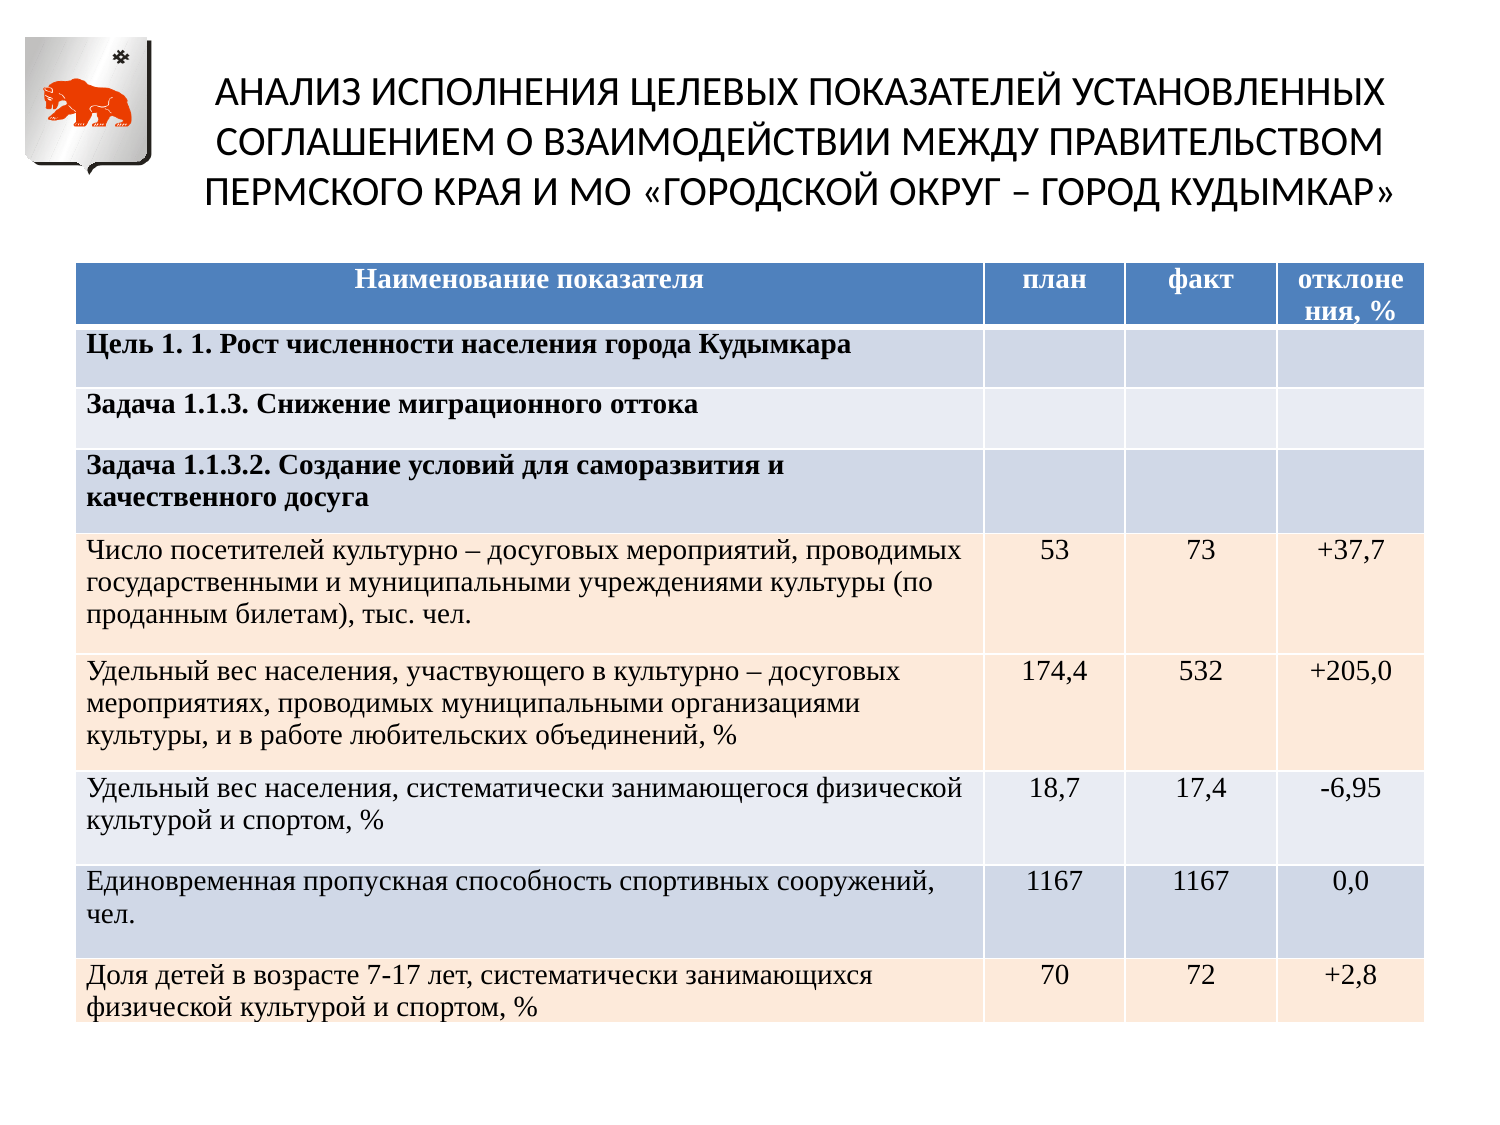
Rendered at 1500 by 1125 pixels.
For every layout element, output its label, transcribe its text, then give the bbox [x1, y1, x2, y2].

table_cell Единовременная пропускная способность спортивных сооружений, чел. [76, 866, 983, 958]
table_cell +205,0 [1278, 655, 1424, 770]
table_header отклоне ния, % [1278, 263, 1424, 324]
table_cell 72 [1126, 959, 1276, 1022]
picture [23, 34, 153, 176]
table_cell +37,7 [1278, 534, 1424, 653]
table_cell [985, 330, 1124, 387]
table_cell Задача 1.1.3.2. Создание условий для саморазвития и качественного досуга [76, 450, 983, 533]
table_cell [1126, 450, 1276, 533]
table_cell +2,8 [1278, 959, 1424, 1022]
table_cell [1278, 330, 1424, 387]
table_cell 174,4 [985, 655, 1124, 770]
table_cell 70 [985, 959, 1124, 1022]
table_header план [985, 263, 1124, 324]
table_cell [1126, 389, 1276, 448]
table_cell 18,7 [985, 772, 1124, 864]
table_cell [1126, 330, 1276, 387]
table_cell 73 [1126, 534, 1276, 653]
table_cell [985, 450, 1124, 533]
table_cell Удельный вес населения, систематически занимающегося физической культурой и спортом, % [76, 772, 983, 864]
table_cell 53 [985, 534, 1124, 653]
table_cell 1167 [1126, 866, 1276, 958]
table_cell 0,0 [1278, 866, 1424, 958]
table_cell Цель 1. 1. Рост численности населения города Кудымкара [76, 330, 983, 387]
table_cell 17,4 [1126, 772, 1276, 864]
table_cell 1167 [985, 866, 1124, 958]
table_cell Удельный вес населения, участвующего в культурно – досуговых мероприятиях, проводимых муниципальными организациями культуры, и в работе любительских объединений, % [76, 655, 983, 770]
table_cell Доля детей в возрасте 7-17 лет, систематически занимающихся физической культурой и спортом, % [76, 959, 983, 1022]
table_cell 532 [1126, 655, 1276, 770]
table_cell Задача 1.1.3. Снижение миграционного оттока [76, 389, 983, 448]
table_cell [1278, 450, 1424, 533]
table_cell -6,95 [1278, 772, 1424, 864]
table_header Наименование показателя [76, 263, 983, 324]
table_header факт [1126, 263, 1276, 324]
title АНАЛИЗ ИСПОЛНЕНИЯ ЦЕЛЕВЫХ ПОКАЗАТЕЛЕЙ УСТАНОВЛЕННЫХ СОГЛАШЕНИЕМ О ВЗАИМОДЕЙСТВИИ МЕЖДУ ПРАВИТЕЛЬСТВОМ ПЕРМСКОГО КРАЯ И МО «ГОРОДСКОЙ ОКРУГ – ГОРОД КУДЫМКАР» [175, 45, 1425, 233]
table_cell Число посетителей культурно – досуговых мероприятий, проводимых государственными и муниципальными учреждениями культуры (по проданным билетам), тыс. чел. [76, 534, 983, 653]
table_cell [1278, 389, 1424, 448]
table_cell [985, 389, 1124, 448]
